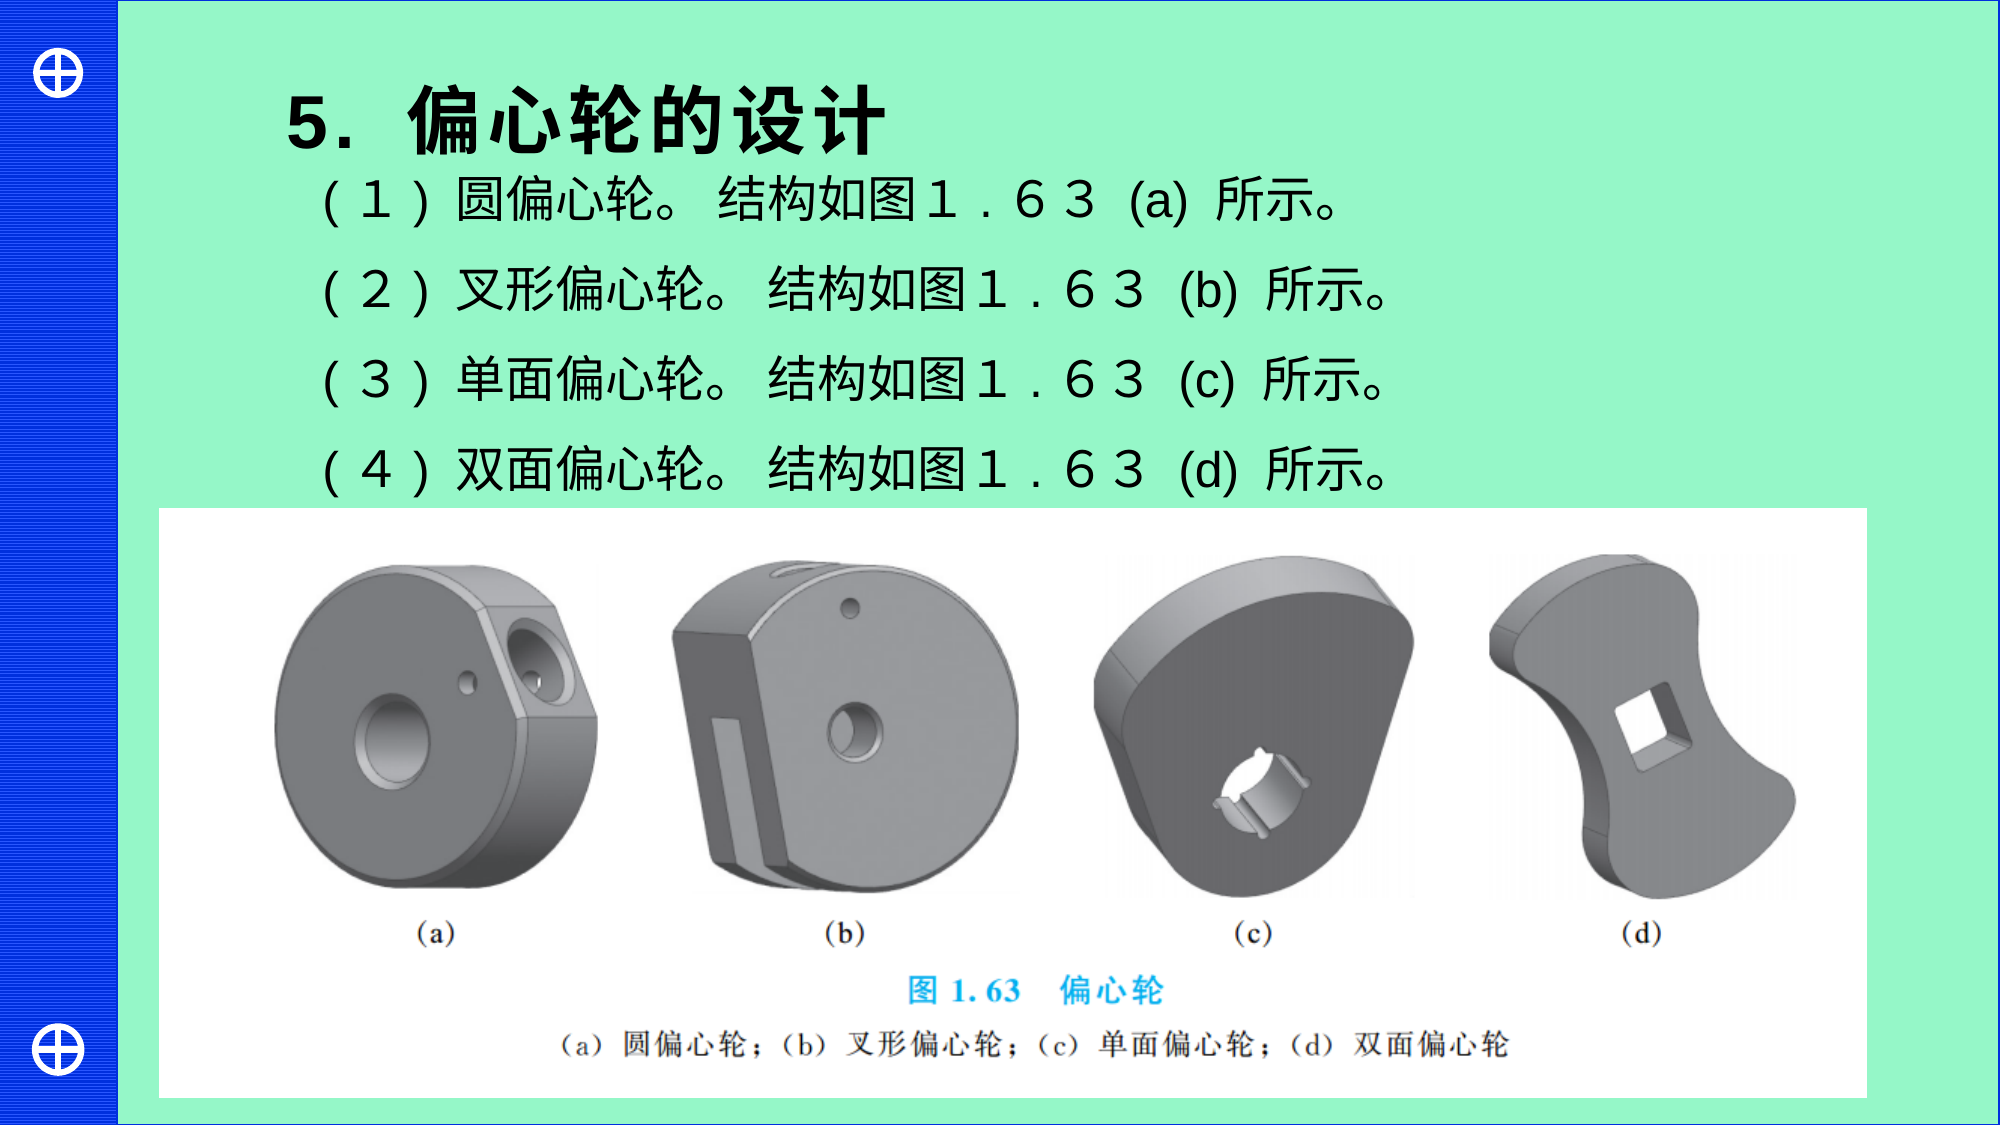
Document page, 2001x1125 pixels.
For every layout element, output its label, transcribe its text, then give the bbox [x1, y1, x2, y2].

text_box (１) 圆偏心轮。 结构如图１.６３ (a) 所示。 (２) 叉形偏心轮。 结构如图１.６３ (b) 所示。 (３) 单面偏心轮。 结构如图１.６３ (c) 所示。 (４) 双面偏心轮。 结构如图１.６３ (d) 所示。 [207, 130, 1819, 506]
text_box 5. 偏心轮的设计 [163, 50, 1451, 172]
picture [159, 508, 1867, 1098]
